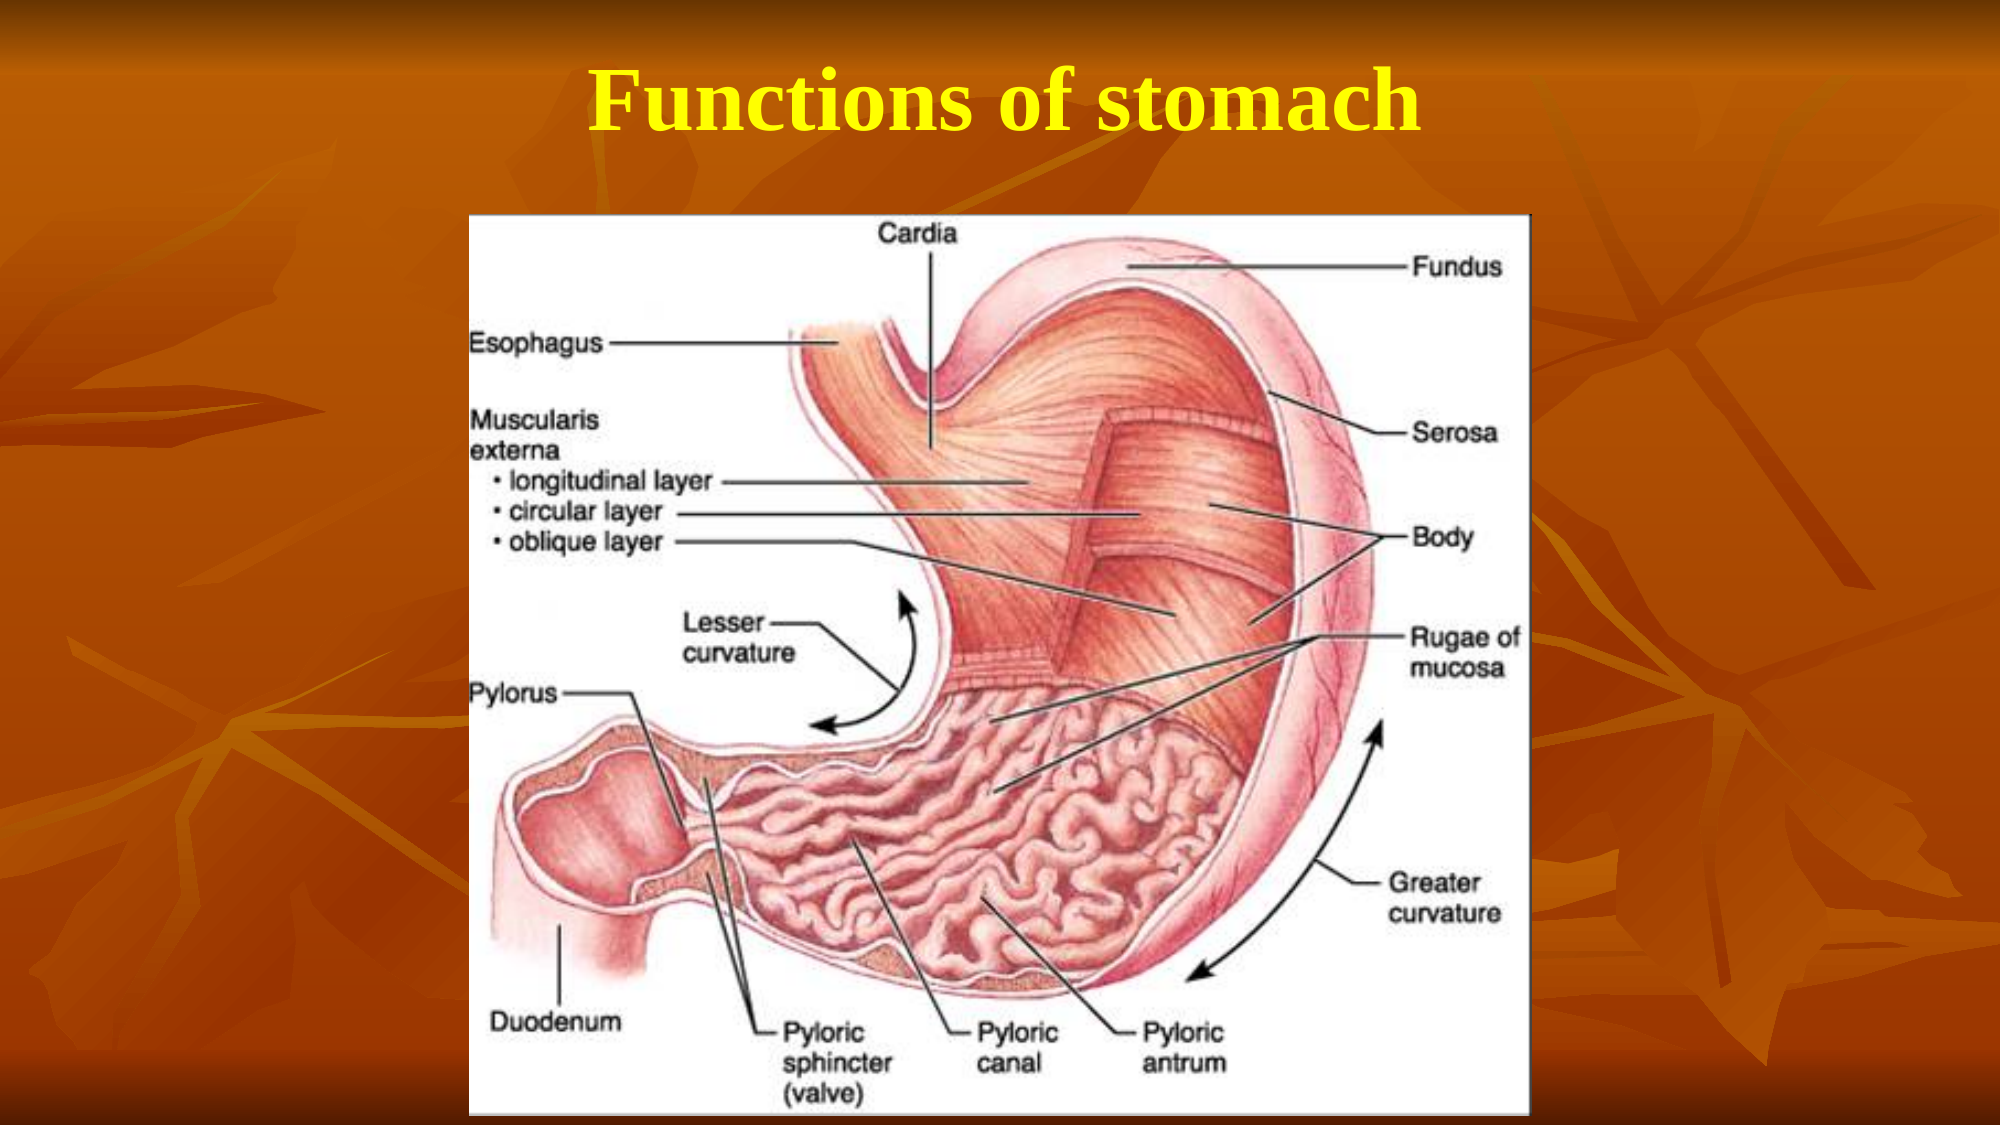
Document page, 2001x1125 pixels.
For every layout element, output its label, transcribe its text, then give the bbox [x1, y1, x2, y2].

picture [469, 214, 1532, 1116]
title Functions of stomach [105, 0, 1906, 188]
